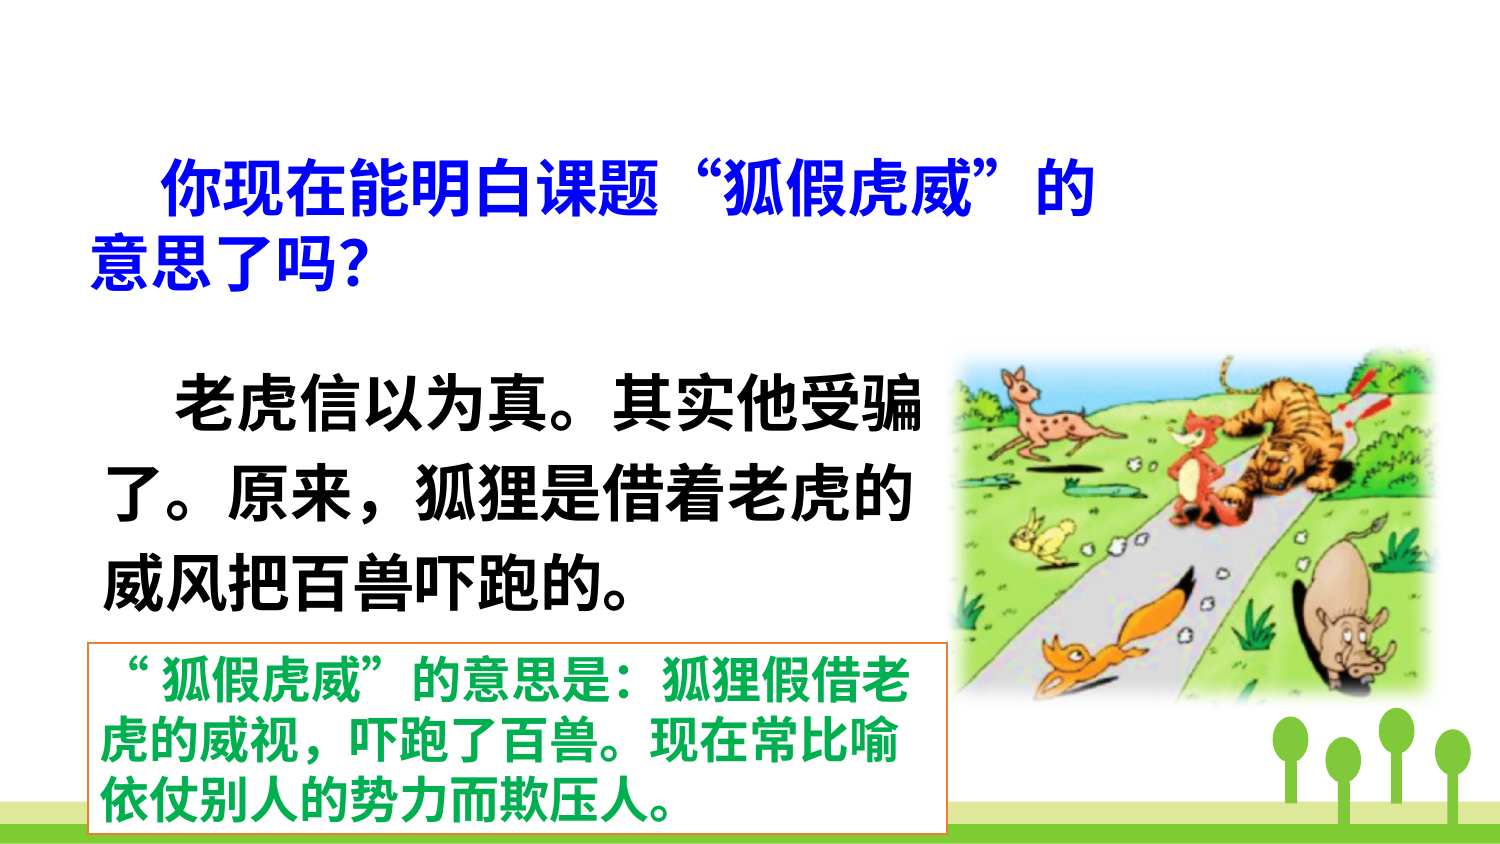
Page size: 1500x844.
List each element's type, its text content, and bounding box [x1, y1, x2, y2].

picture [0, 0, 1500, 801]
text_box 你现在能明白课题“狐假虎威”的意思了吗？ [76, 143, 1147, 305]
text_box “狐假虎威”的意思是：狐狸假借老虎的威视，吓跑了百兽。现在常比喻依仗别人的势力而欺压人。 [87, 642, 948, 835]
text_box 老虎信以为真。其实他受骗了。原来，狐狸是借着老虎的威风把百兽吓跑的。 [91, 343, 943, 625]
